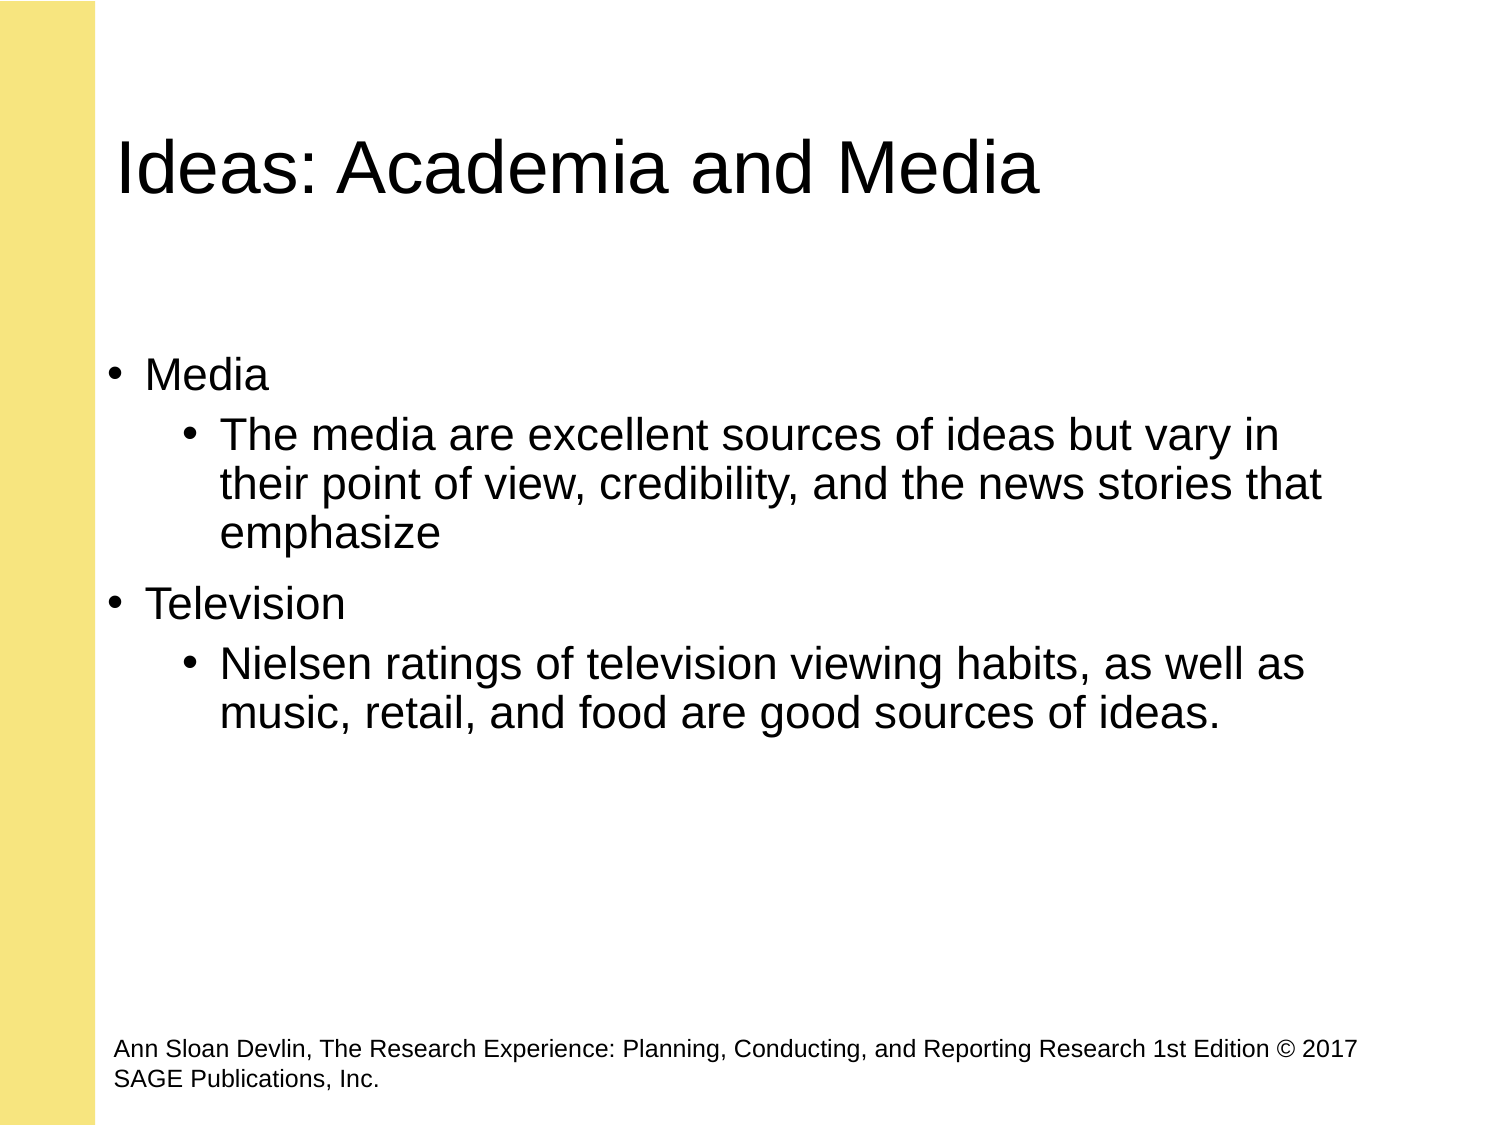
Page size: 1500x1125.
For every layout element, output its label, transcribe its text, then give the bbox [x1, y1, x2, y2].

picture [0, 1, 96, 1125]
title Ideas: Academia and Media [100, 116, 1077, 223]
list Media The media are excellent sources of ideas but vary in their point of view, credibility, and the news stories that emphasize Television Nielsen ratings of television viewing habits, as well as music, retail, and food are good sources of ideas. [92, 343, 1369, 779]
